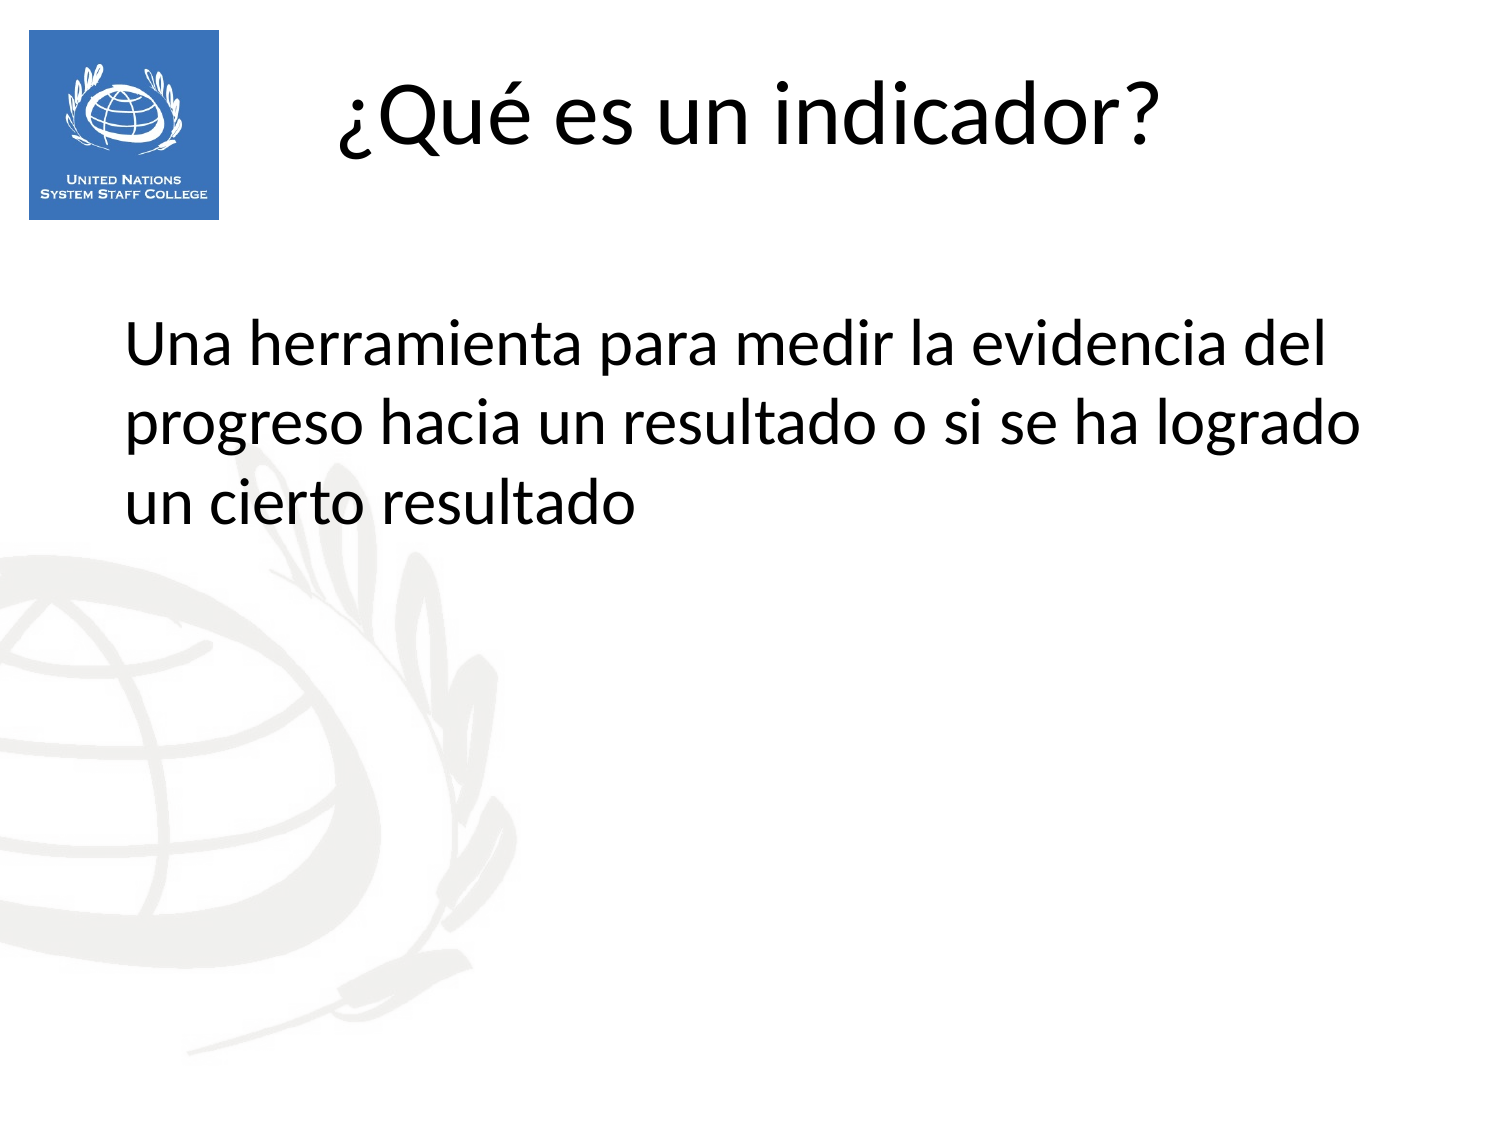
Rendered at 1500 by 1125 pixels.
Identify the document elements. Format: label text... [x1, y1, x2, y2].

picture [29, 30, 219, 220]
text_box ¿Qué es un indicador? [74, 45, 1425, 233]
text_box Una herramienta para medir la evidencia del progreso hacia un resultado o si se ha logrado un cierto resultado [53, 290, 1447, 1071]
